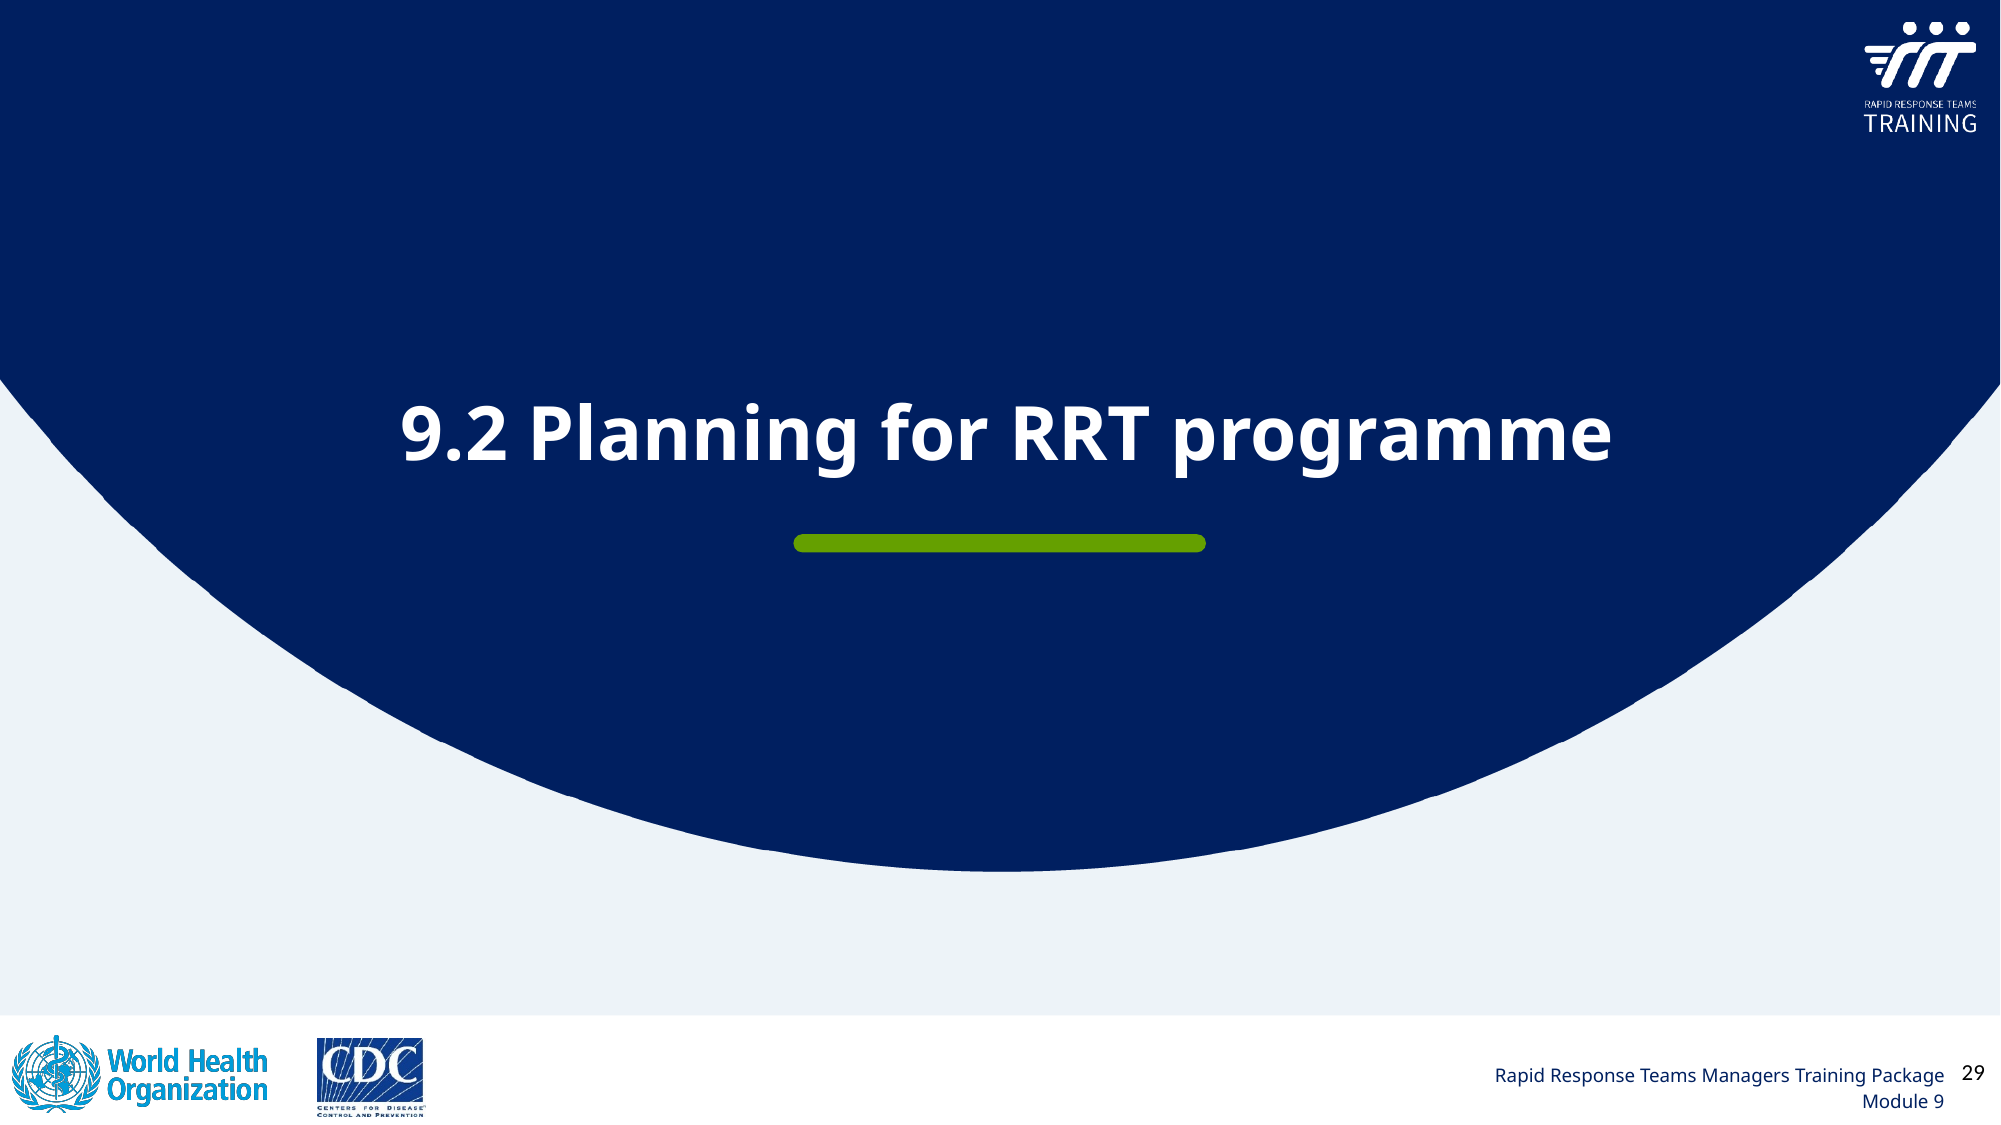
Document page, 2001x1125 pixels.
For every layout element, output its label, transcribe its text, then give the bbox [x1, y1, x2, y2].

picture [317, 1038, 426, 1117]
picture [22, 1062, 26, 1077]
picture [12, 1035, 54, 1068]
picture [71, 1053, 90, 1091]
list 9.2 Planning for RRT programme [338, 282, 1678, 591]
picture [46, 1056, 54, 1062]
picture [30, 1083, 37, 1091]
slide_number 29 [1931, 1050, 2000, 1103]
picture [36, 1088, 78, 1105]
picture [34, 1054, 43, 1078]
picture [12, 1083, 48, 1113]
picture [59, 1035, 267, 1113]
picture [24, 1054, 36, 1087]
picture [40, 1062, 47, 1070]
picture [50, 1108, 62, 1113]
picture [0, 0, 2001, 904]
